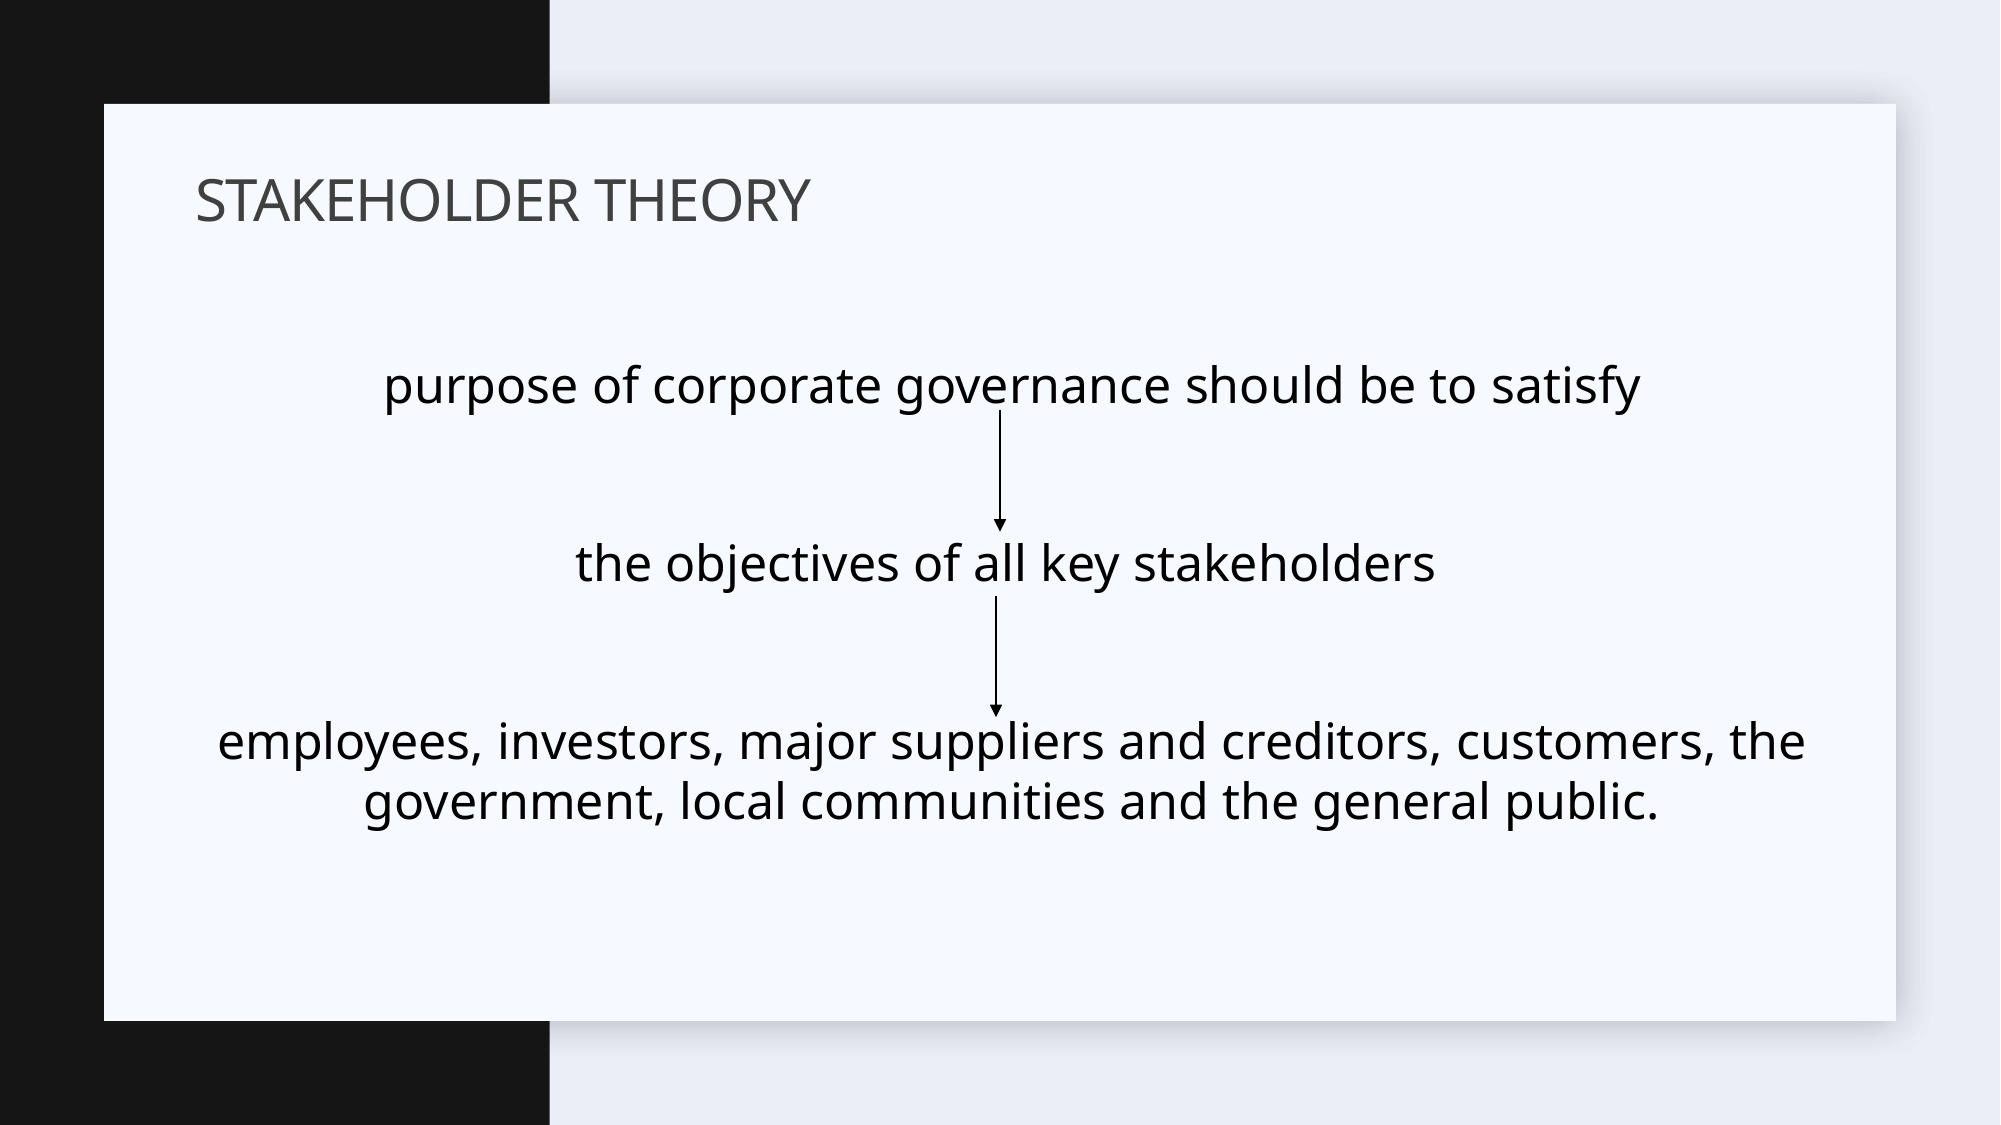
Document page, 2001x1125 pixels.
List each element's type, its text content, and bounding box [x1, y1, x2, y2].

title Stakeholder theory [180, 154, 1830, 251]
list purpose of corporate governance should be to satisfy the objectives of all key stakeholders employees, investors, major suppliers and creditors, customers, the government, local communities and the general public. [180, 345, 1830, 963]
